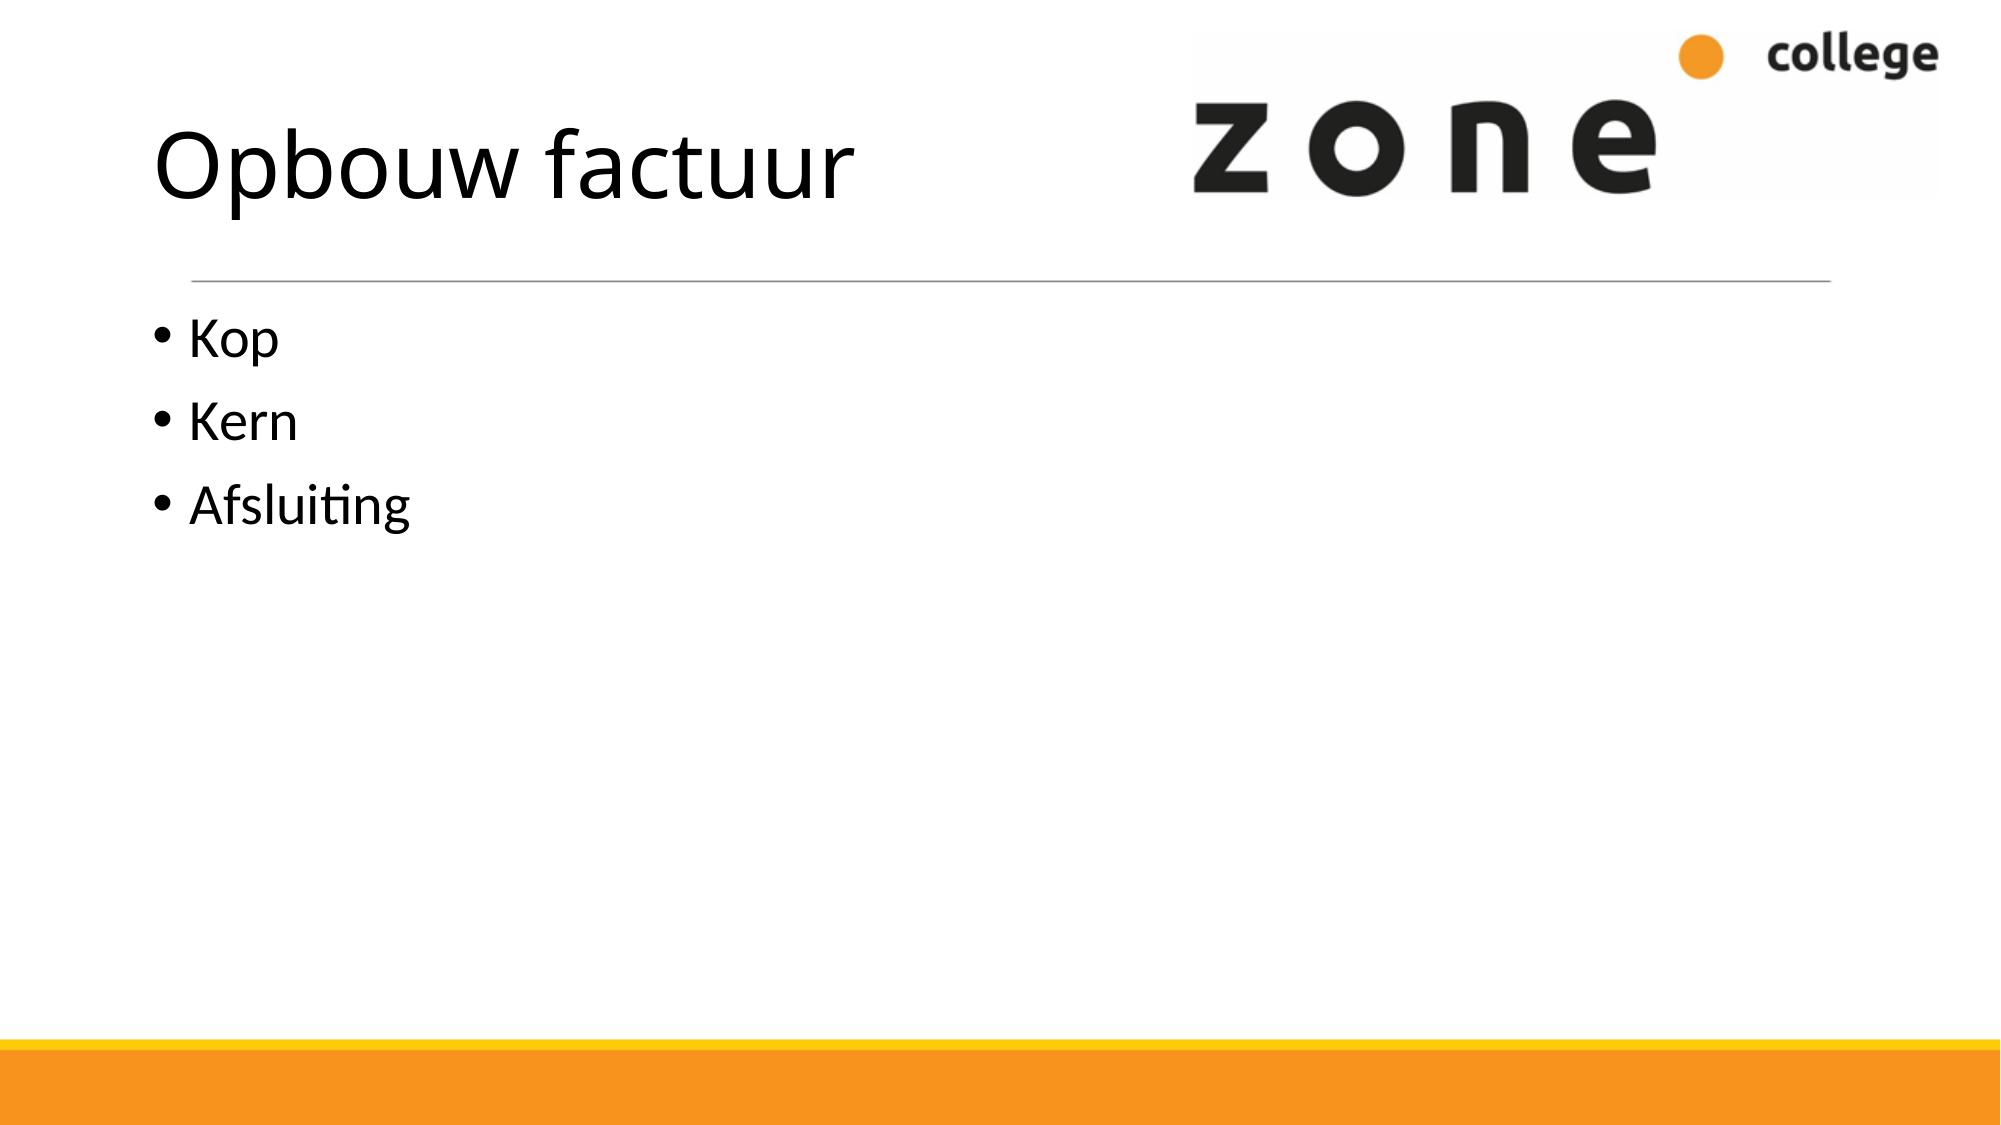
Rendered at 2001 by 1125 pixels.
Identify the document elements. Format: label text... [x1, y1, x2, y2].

title Opbouw factuur [137, 59, 1863, 278]
list Kop Kern Afsluiting [137, 299, 1863, 825]
picture [0, 0, 2001, 1125]
